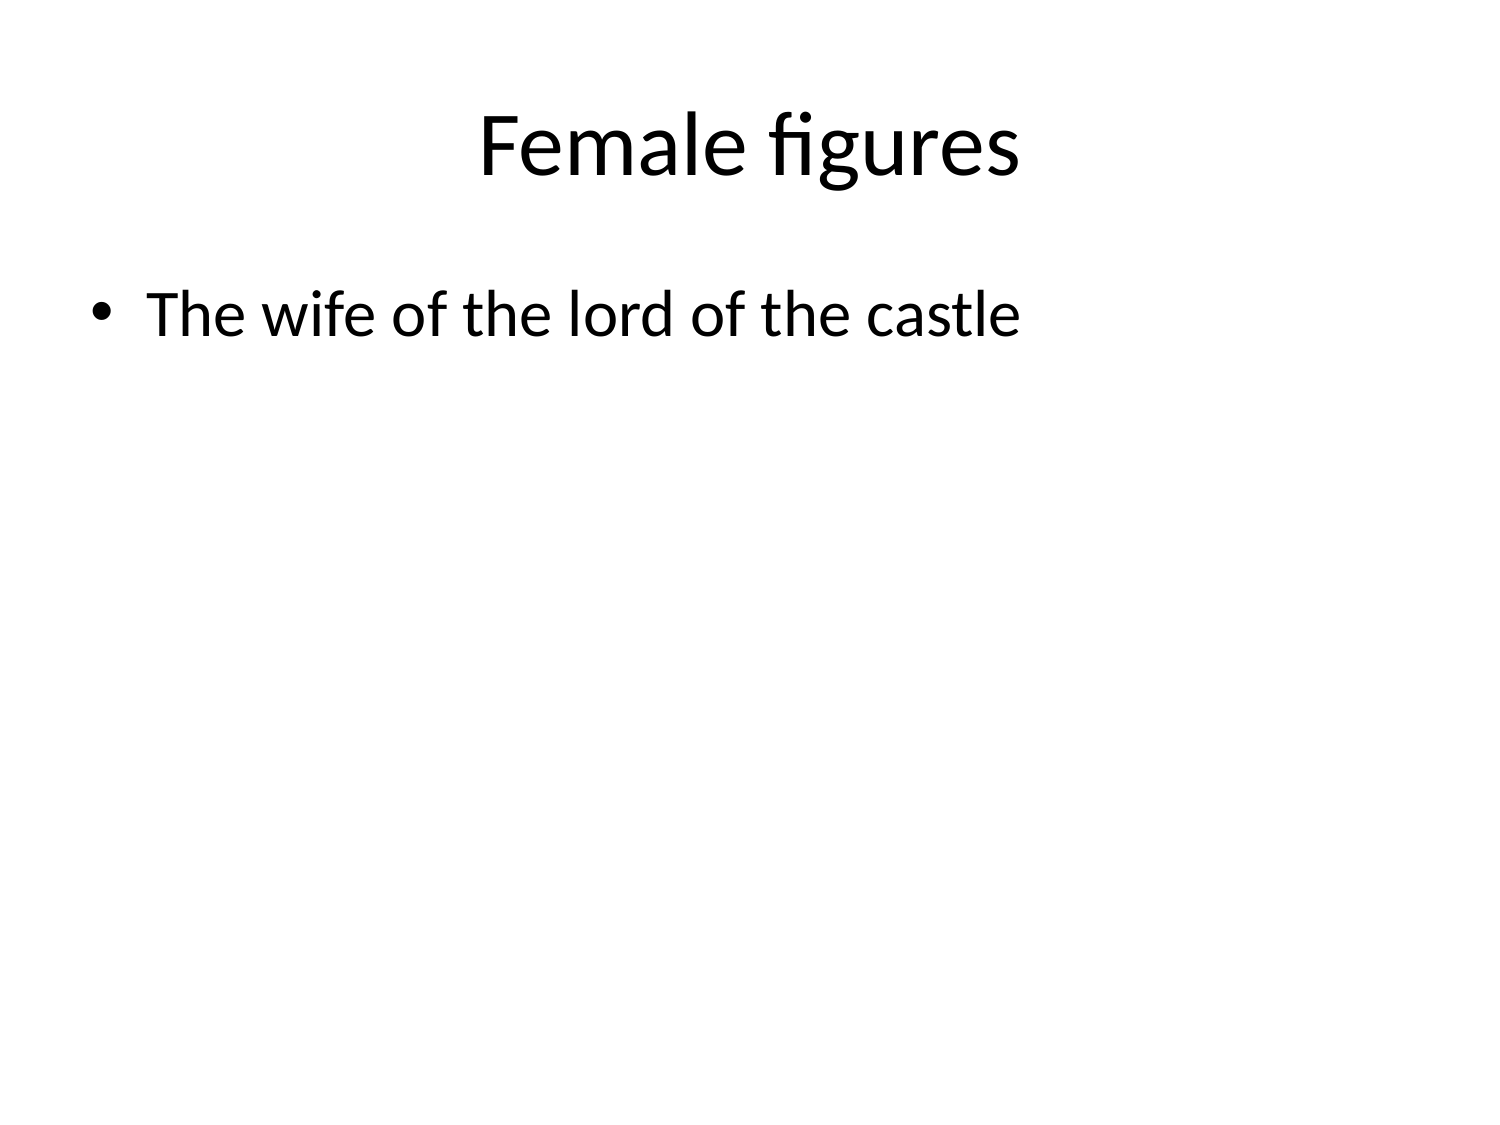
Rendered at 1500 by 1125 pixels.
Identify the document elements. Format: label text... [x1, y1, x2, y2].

title Female figures [75, 45, 1425, 233]
list The wife of the lord of the castle [75, 262, 1425, 1005]
